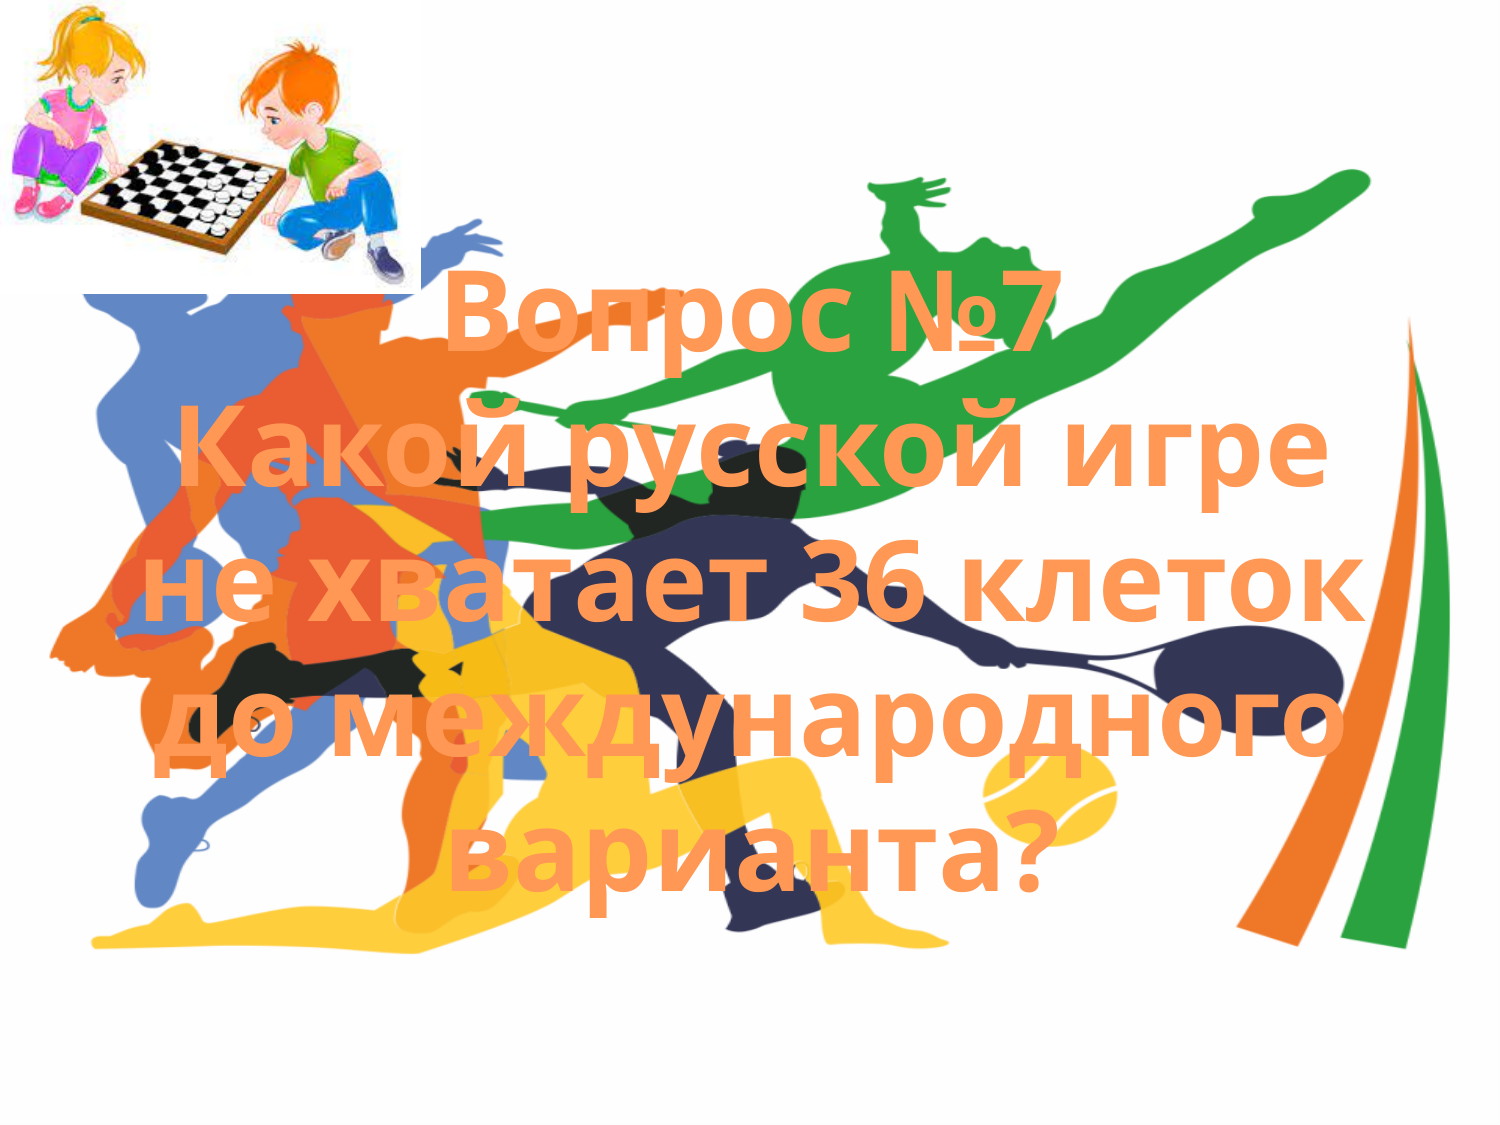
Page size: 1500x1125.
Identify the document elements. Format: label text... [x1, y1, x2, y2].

text_box Вопрос №7 Какой русской игре не хватает 36 клеток до международного варианта? [112, 231, 1392, 922]
picture [0, 0, 1500, 1125]
